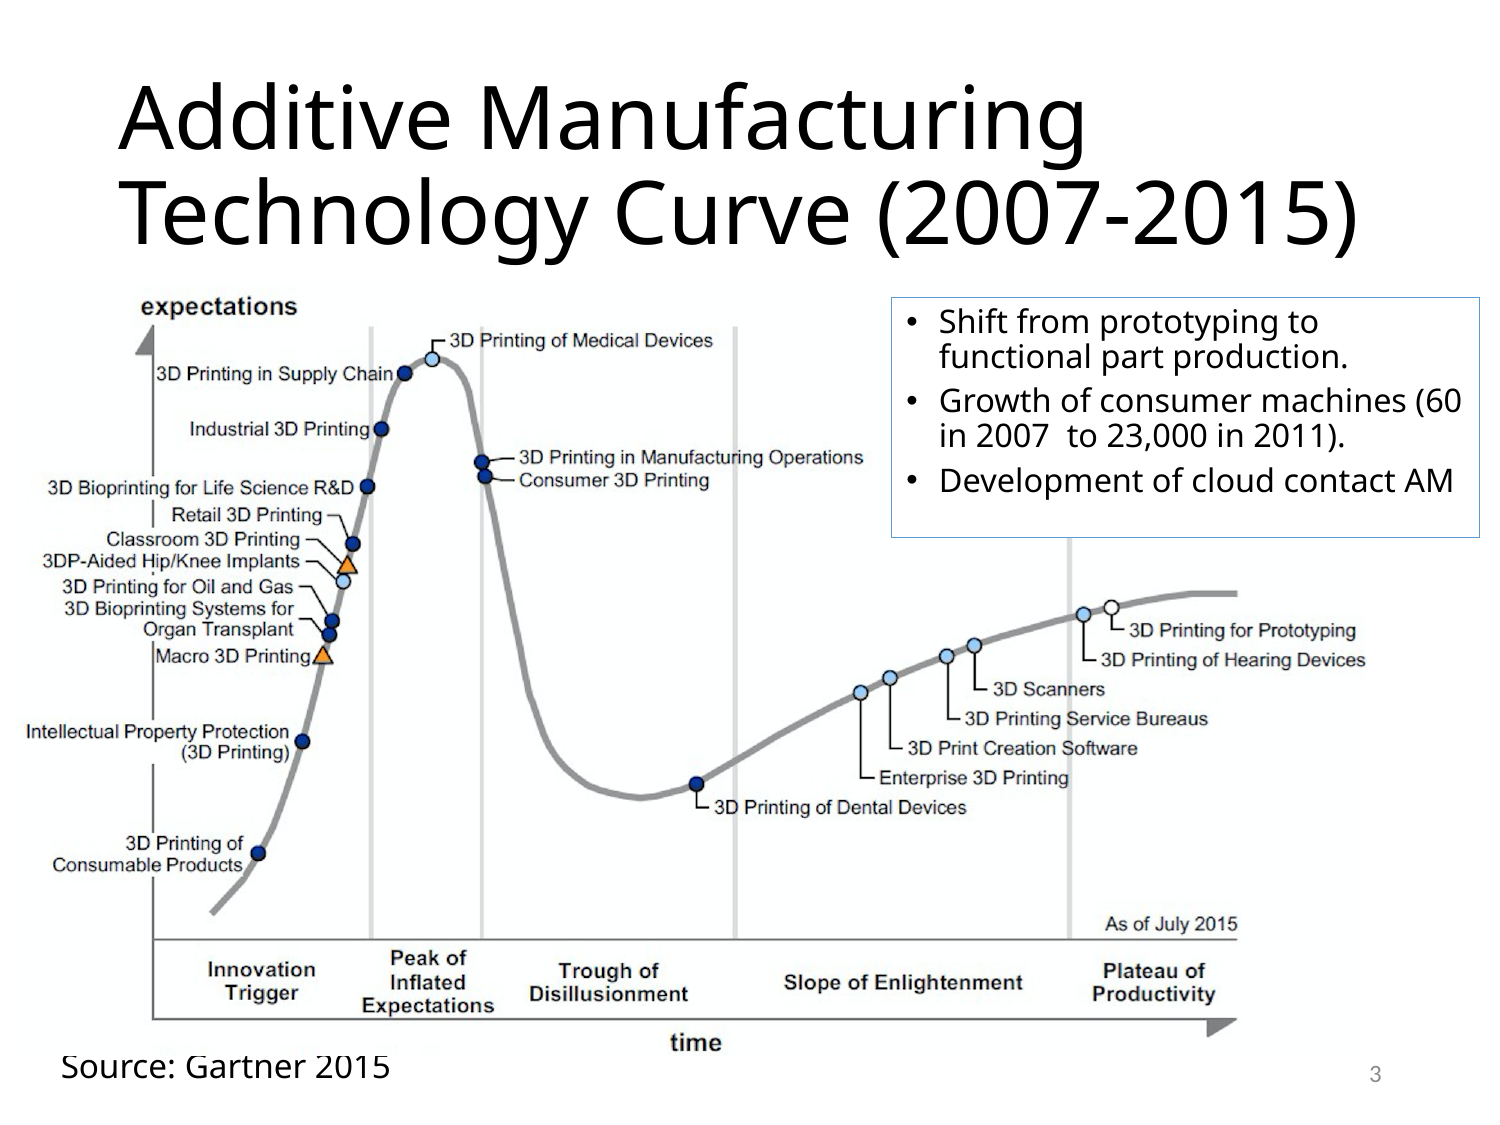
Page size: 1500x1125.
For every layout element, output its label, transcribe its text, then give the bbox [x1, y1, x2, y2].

picture [15, 277, 1367, 1056]
title Additive Manufacturing Technology Curve (2007-2015) [103, 59, 1397, 278]
list Shift from prototyping to functional part production. Growth of consumer machines (60 in 2007 to 23,000 in 2011). Development of cloud contact AM [1367, 297, 1480, 538]
text_box Source: Gartner 2015 [46, 1056, 469, 1093]
slide_number 3 [1059, 1042, 1397, 1103]
